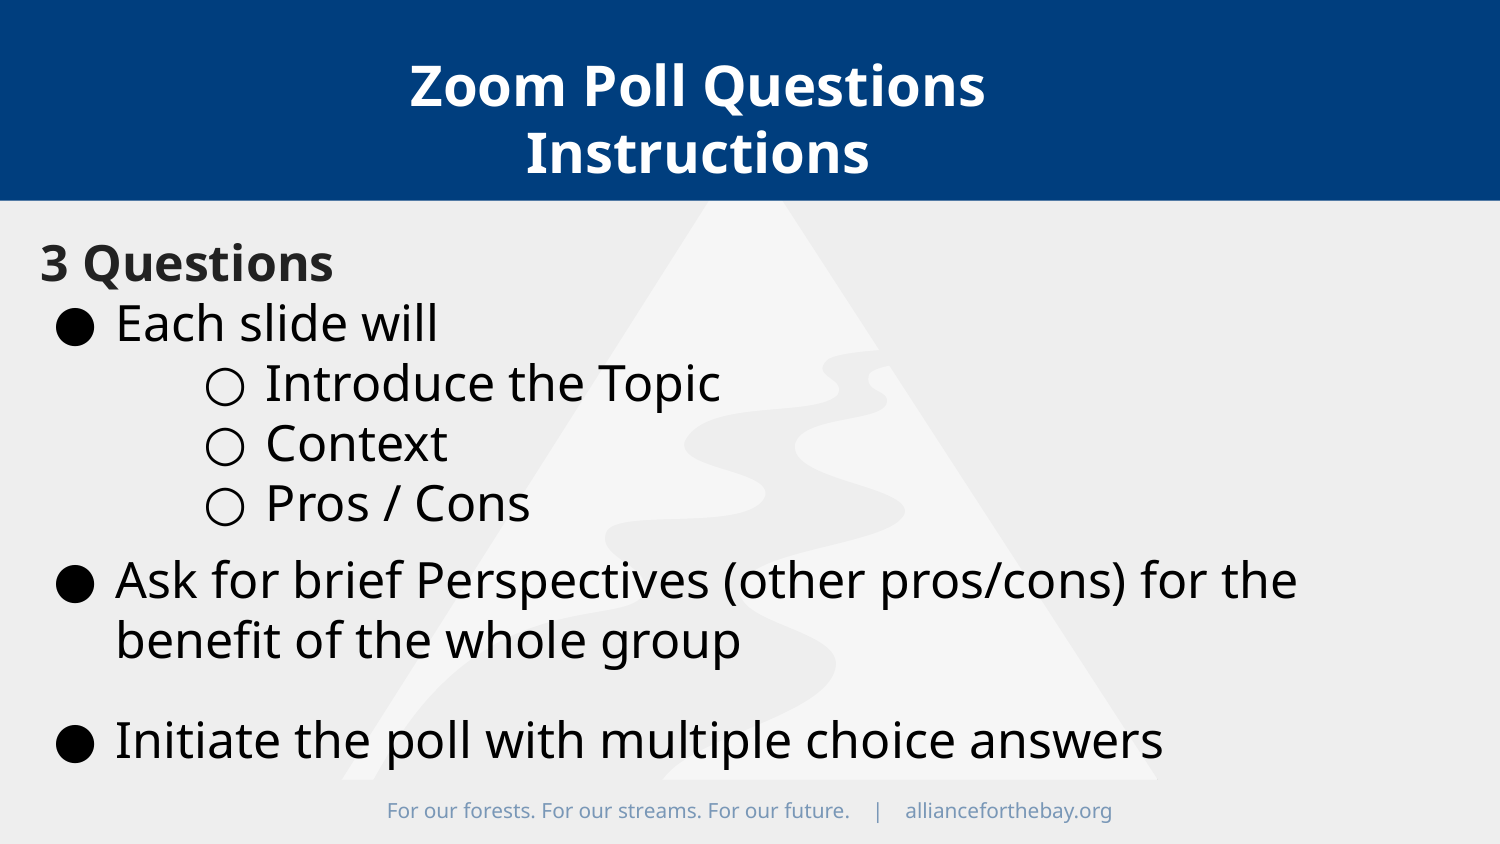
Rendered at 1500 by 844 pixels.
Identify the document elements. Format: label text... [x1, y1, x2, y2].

text_box [0, 0, 1500, 201]
text_box 3 Questions Each slide will Introduce the Topic Context Pros / Cons Ask for brief Perspectives (other pros/cons) for the benefit of the whole group Initiate the poll with multiple choice answers [33, 223, 1447, 776]
text_box Zoom Poll Questions Instructions [92, 42, 1305, 193]
